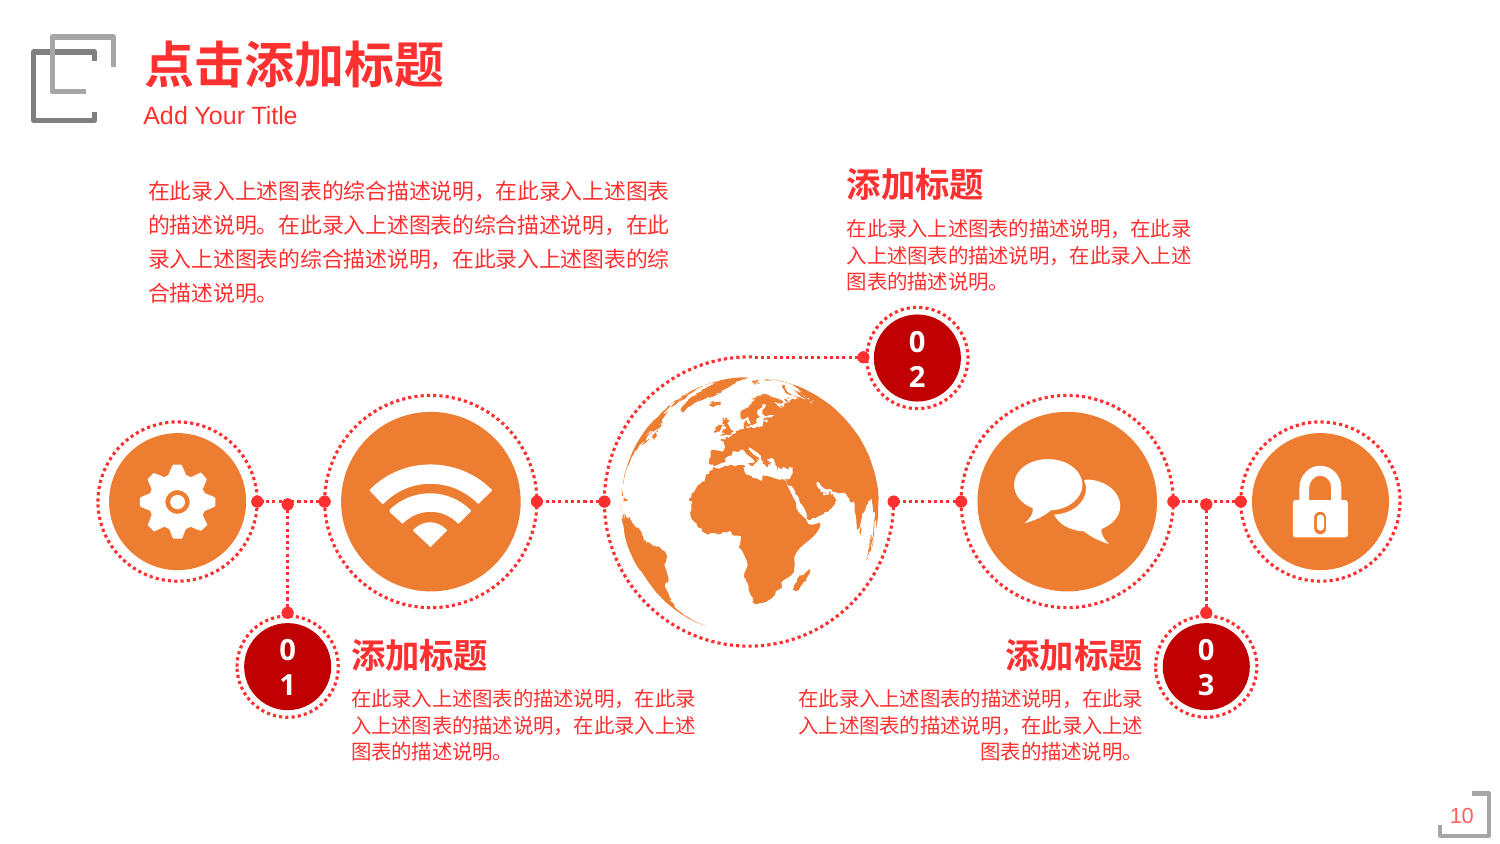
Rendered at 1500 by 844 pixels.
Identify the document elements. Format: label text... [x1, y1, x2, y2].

text_box 在此录入上述图表的综合描述说明，在此录入上述图表的描述说明。在此录入上述图表的综合描述说明，在此录入上述图表的综合描述说明，在此录入上述图表的综合描述说明。 [137, 164, 691, 312]
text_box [97, 421, 258, 582]
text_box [324, 395, 538, 608]
text_box [750, 379, 879, 501]
text_box 添加标题 [835, 157, 1027, 207]
text_box Add Your Title [132, 93, 416, 135]
text_box 在此录入上述图表的描述说明，在此录入上述图表的描述说明，在此录入上述图表的描述说明。 [776, 678, 1154, 770]
text_box 在此录入上述图表的描述说明，在此录入上述图表的描述说明，在此录入上述图表的描述说明。 [339, 678, 718, 770]
text_box 添加标题 [343, 628, 531, 678]
text_box 添加标题 [963, 628, 1150, 678]
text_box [960, 395, 1174, 608]
text_box [603, 356, 895, 647]
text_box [1240, 421, 1401, 582]
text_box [236, 615, 339, 718]
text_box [1155, 615, 1258, 718]
text_box 在此录入上述图表的描述说明，在此录入上述图表的描述说明，在此录入上述图表的描述说明。 [835, 207, 1214, 300]
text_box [866, 307, 969, 409]
text_box 点击添加标题 [133, 27, 457, 99]
